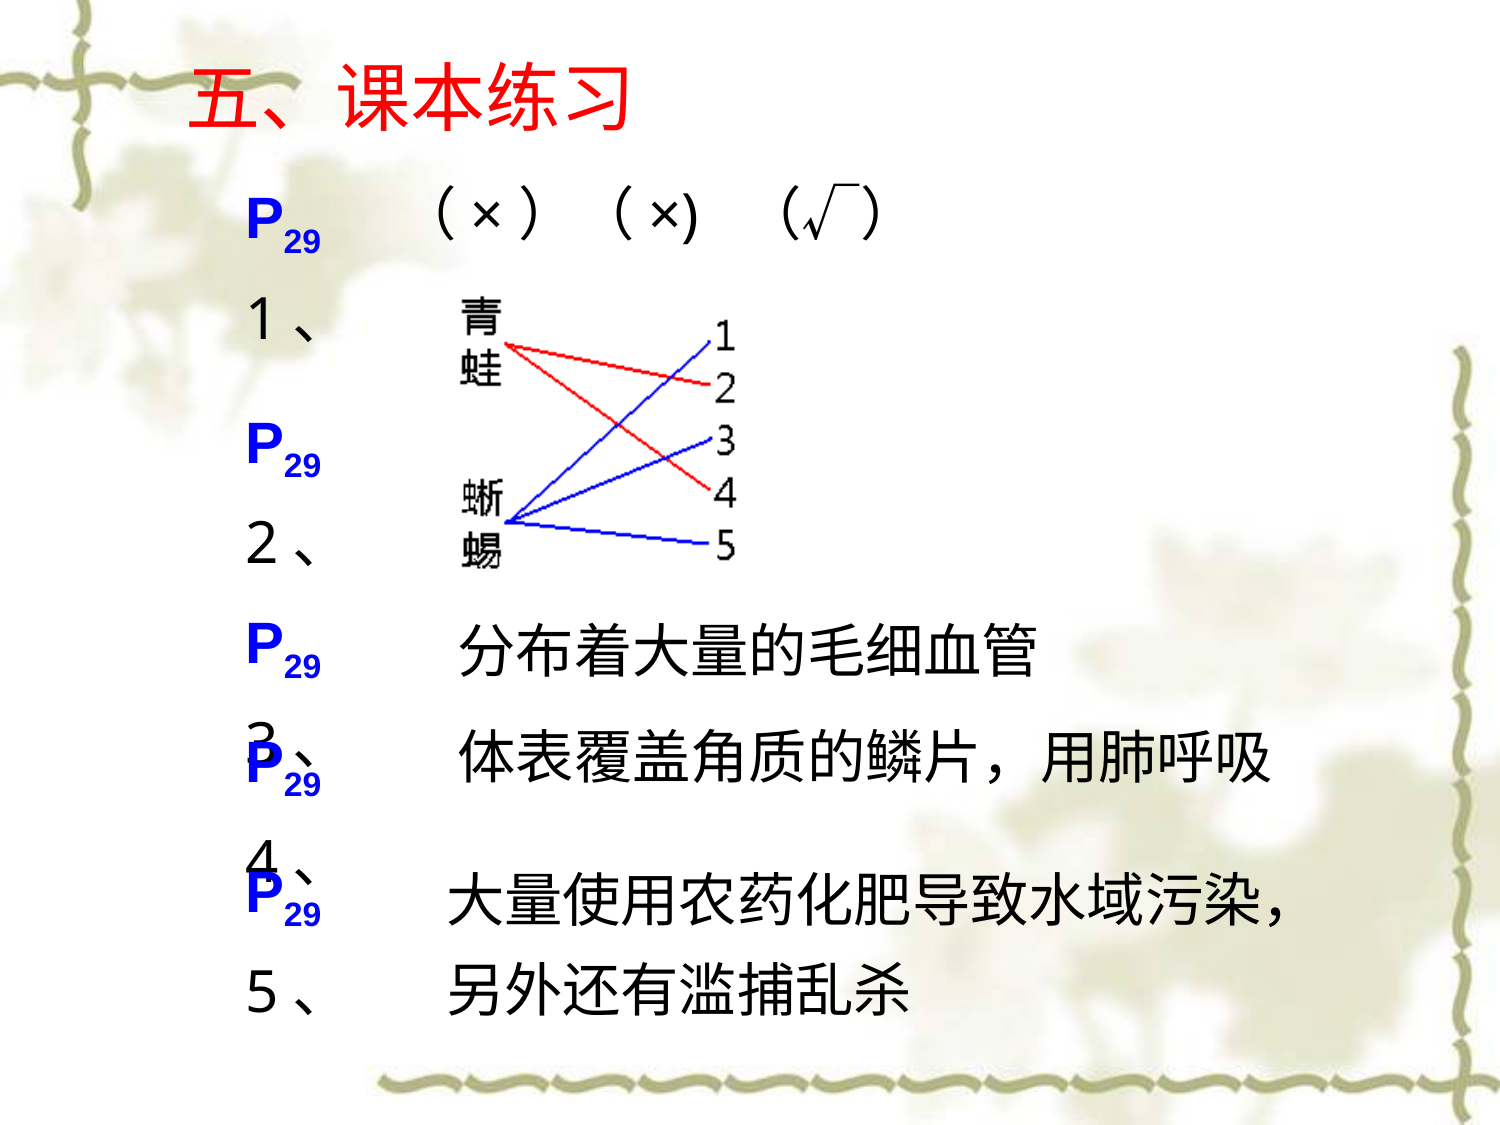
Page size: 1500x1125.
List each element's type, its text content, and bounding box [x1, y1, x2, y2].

text_box P29 2、 [230, 373, 432, 574]
text_box （×）（×) （√） [383, 148, 1081, 255]
text_box 五、课本练习 [171, 42, 762, 148]
text_box P29 4、 [230, 692, 432, 822]
text_box P29 3、 [230, 574, 432, 692]
text_box P29 5、 [230, 822, 432, 1032]
text_box P29 1、 [230, 148, 431, 359]
text_box 体表覆盖角质的鳞片，用肺呼吸 [442, 692, 1341, 799]
picture [0, 0, 1500, 1125]
text_box 分布着大量的毛细血管 [442, 586, 1188, 692]
text_box 大量使用农药化肥导致水域污染，另外还有滥捕乱杀 [431, 834, 1365, 1031]
